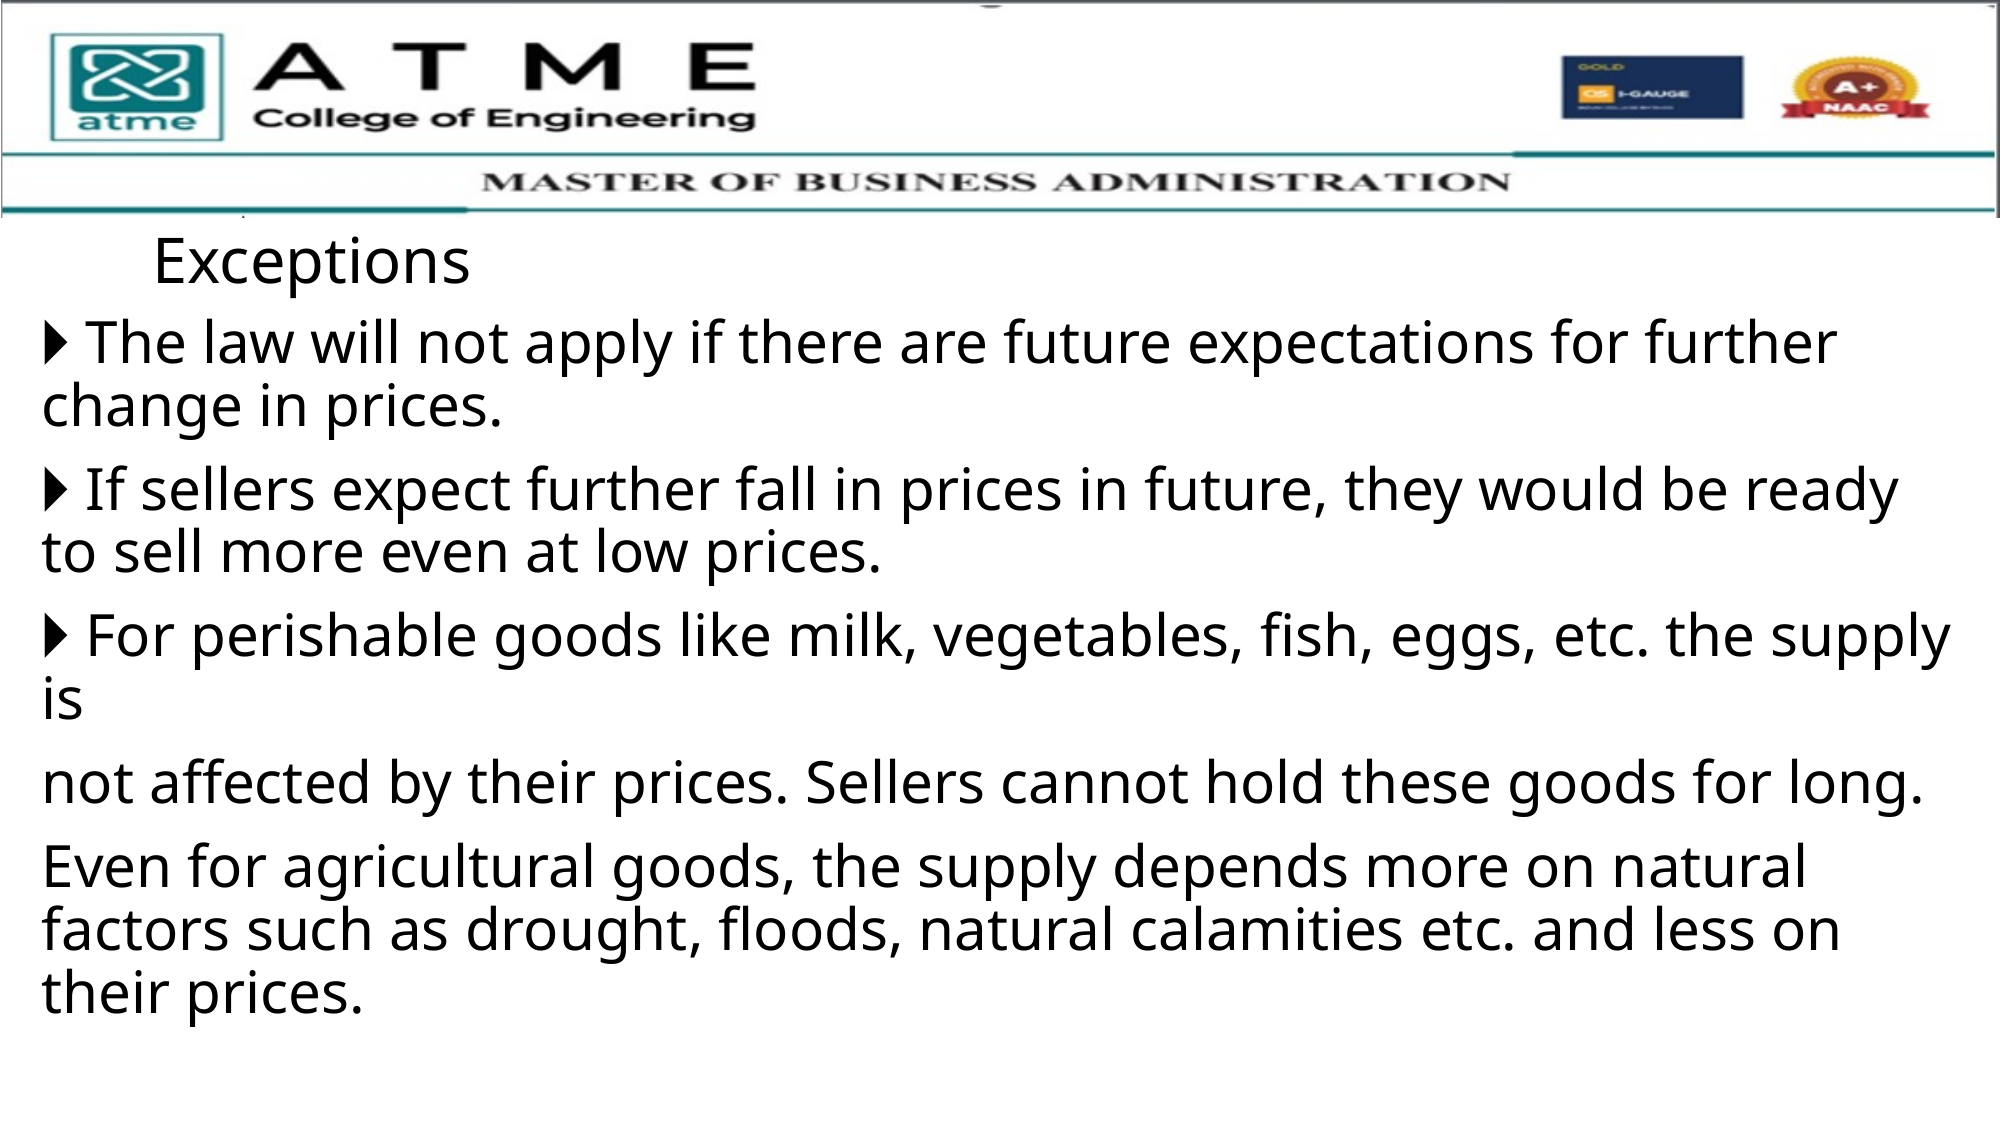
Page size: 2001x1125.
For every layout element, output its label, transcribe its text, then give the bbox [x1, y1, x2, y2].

picture [1, 0, 2000, 218]
list 🞂 The law will not apply if there are future expectations for further change in prices. 🞂 If sellers expect further fall in prices in future, they would be ready to sell more even at low prices. 🞂 For perishable goods like milk, vegetables, fish, eggs, etc. the supply is not affected by their prices. Sellers cannot hold these goods for long. Even for agricultural goods, the supply depends more on natural factors such as drought, floods, natural calamities etc. and less on their prices. [26, 305, 1974, 1093]
title Exceptions [137, 221, 1863, 305]
